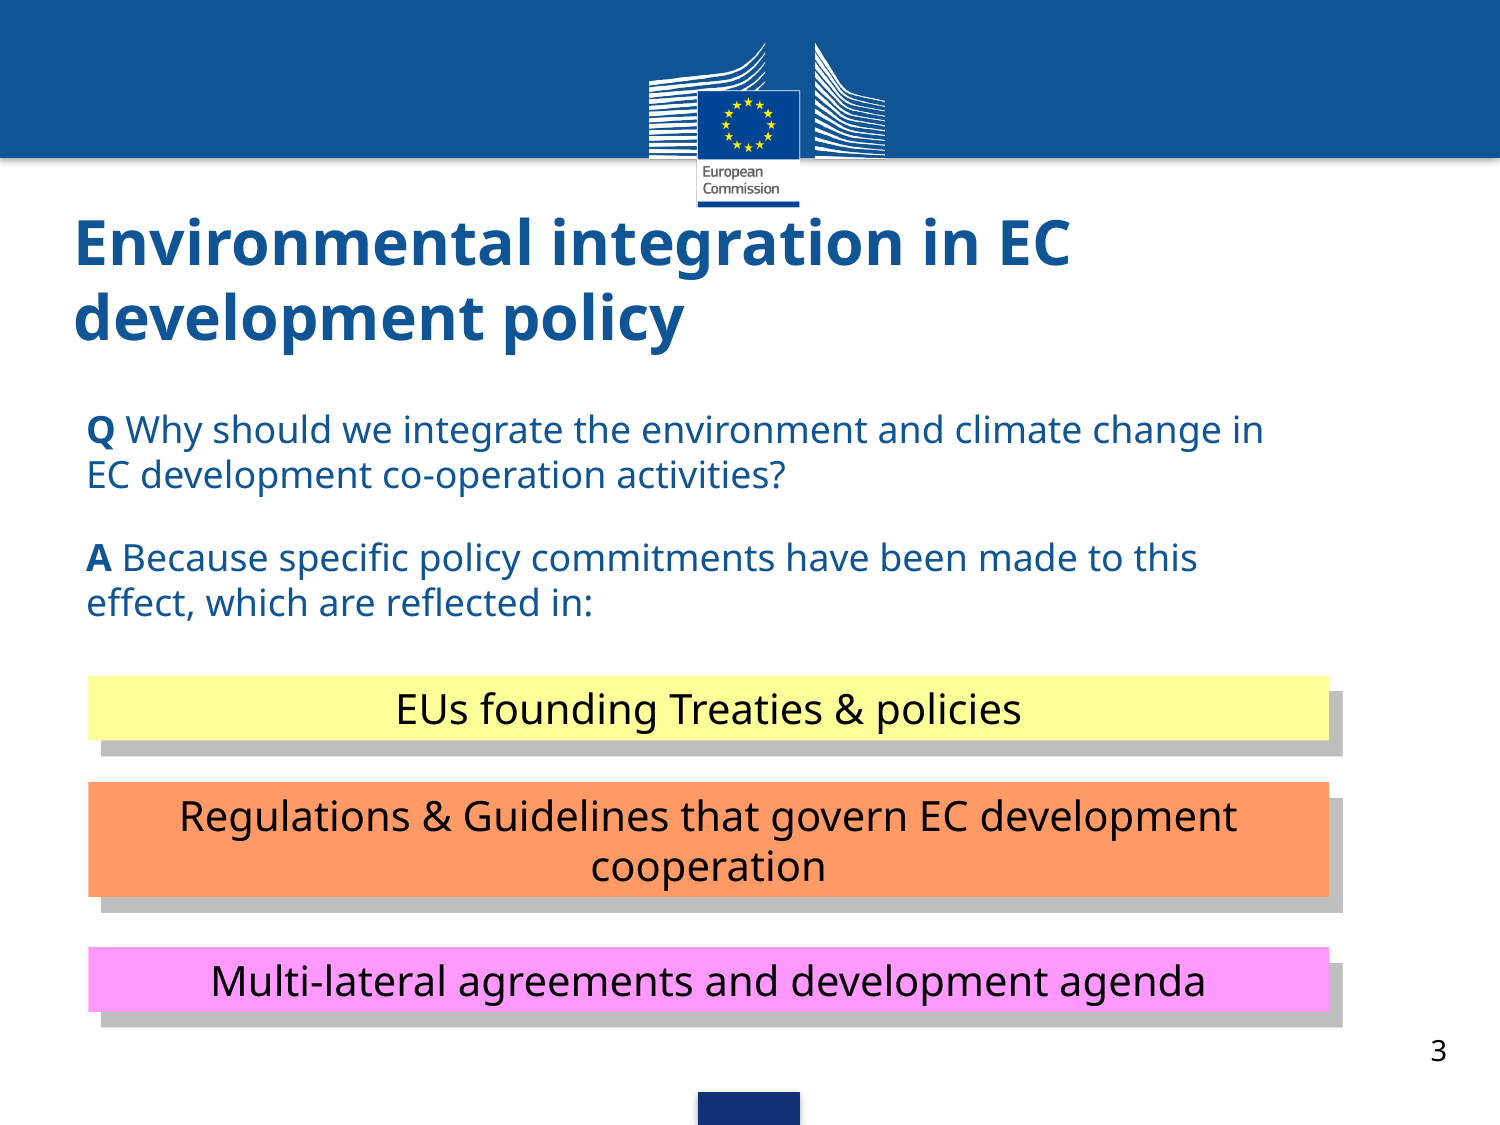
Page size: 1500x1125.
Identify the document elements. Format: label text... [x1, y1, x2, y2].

text_box Regulations & Guidelines that govern EC development cooperation [88, 781, 1330, 898]
slide_number 3 [1412, 1024, 1463, 1103]
list Q Why should we integrate the environment and climate change in EC development co-operation activities? A Because specific policy commitments have been made to this effect, which are reflected in: [41, 398, 1317, 1050]
text_box EUs founding Treaties & policies [88, 675, 1330, 741]
title Environmental integration in EC development policy [0, 206, 1253, 350]
picture [649, 42, 885, 206]
text_box Multi-lateral agreements and development agenda [88, 946, 1330, 1013]
